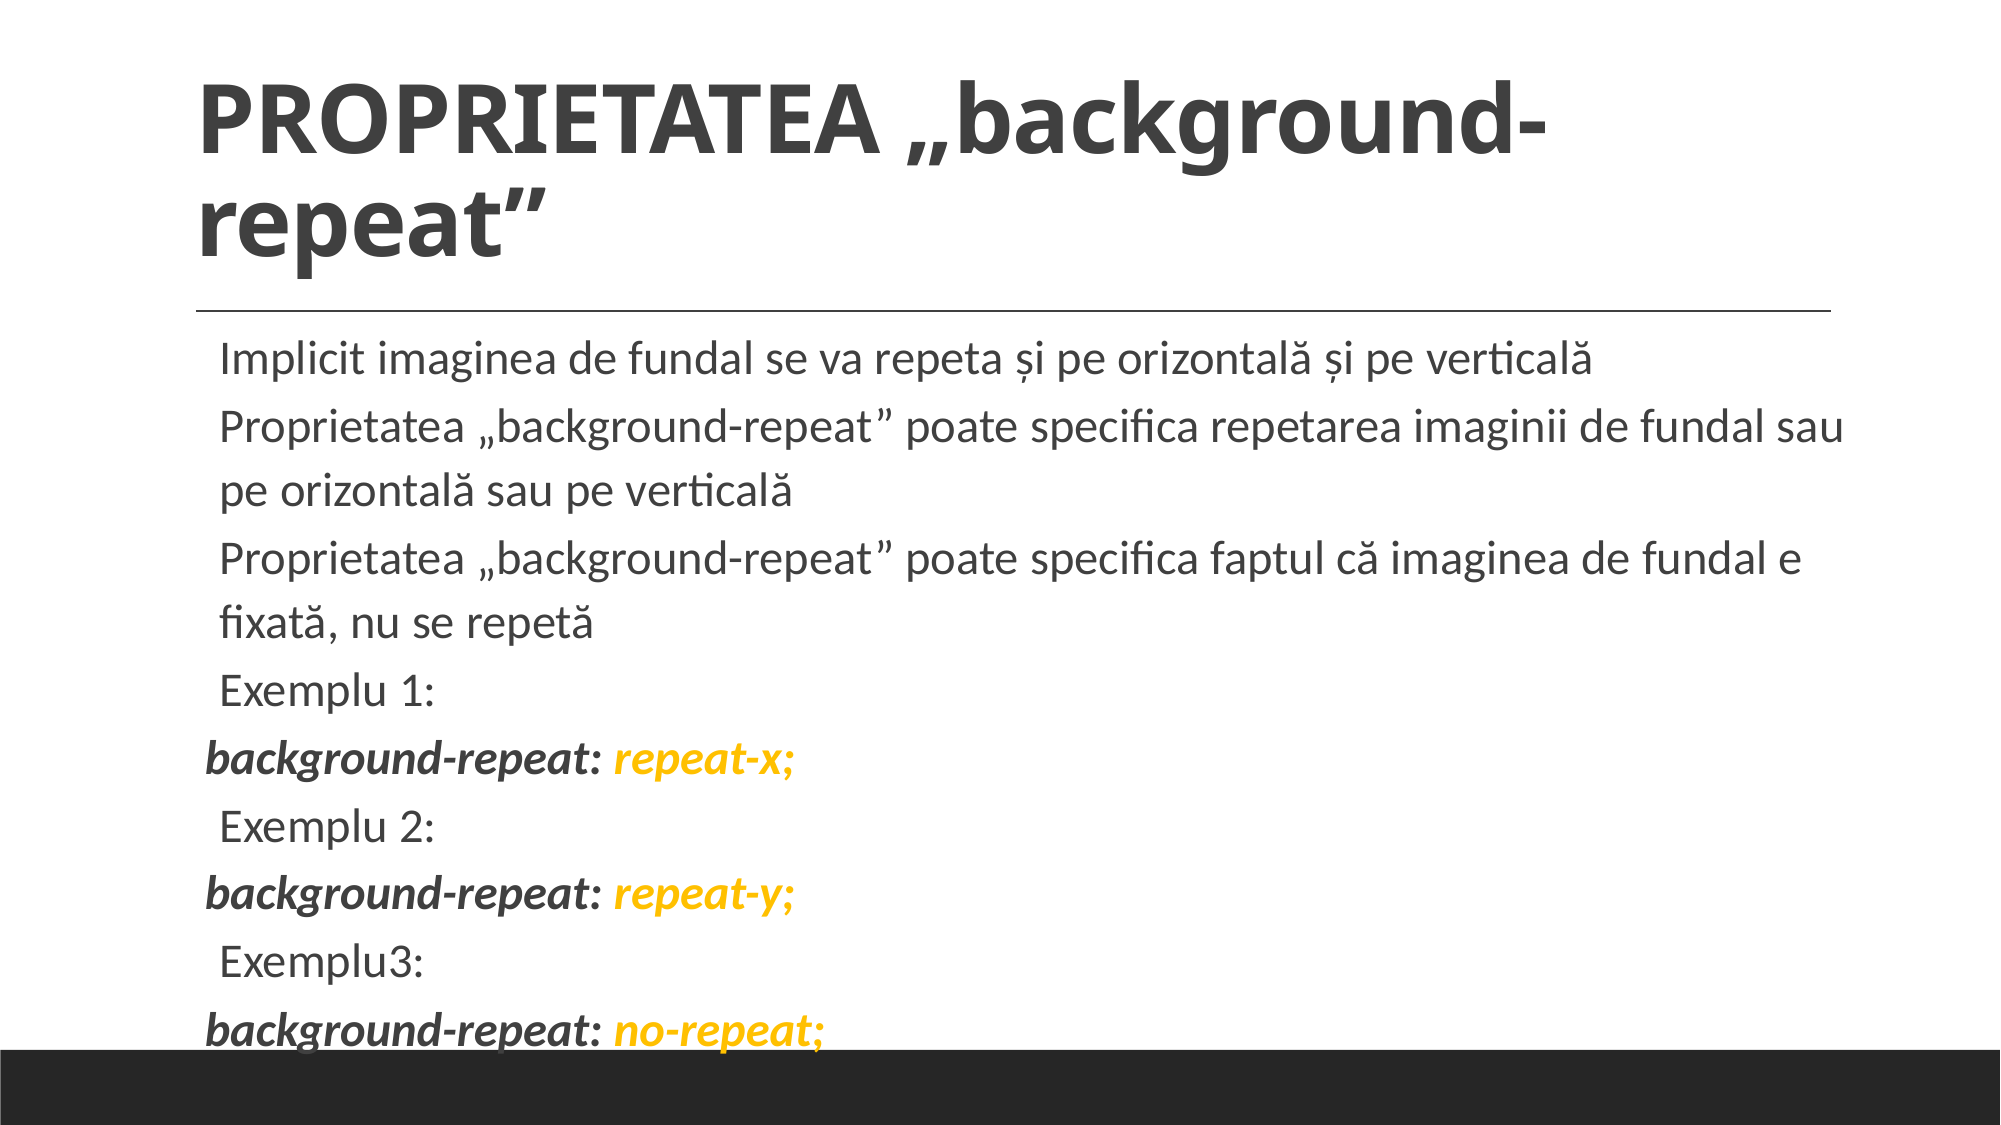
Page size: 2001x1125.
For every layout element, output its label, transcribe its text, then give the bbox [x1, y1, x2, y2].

list Implicit imaginea de fundal se va repeta şi pe orizontală şi pe verticală Proprietatea „background-repeat” poate specifica repetarea imaginii de fundal sau pe orizontală sau pe verticală Proprietatea „background-repeat” poate specifica faptul că imaginea de fundal e fixată, nu se repetă Exemplu 1: background-repeat: repeat-x; Exemplu 2: background-repeat: repeat-y; Exemplu3: background-repeat: no-repeat; [204, 312, 1855, 1071]
title PROPRIETATEA „background-repeat” [180, 47, 1830, 285]
